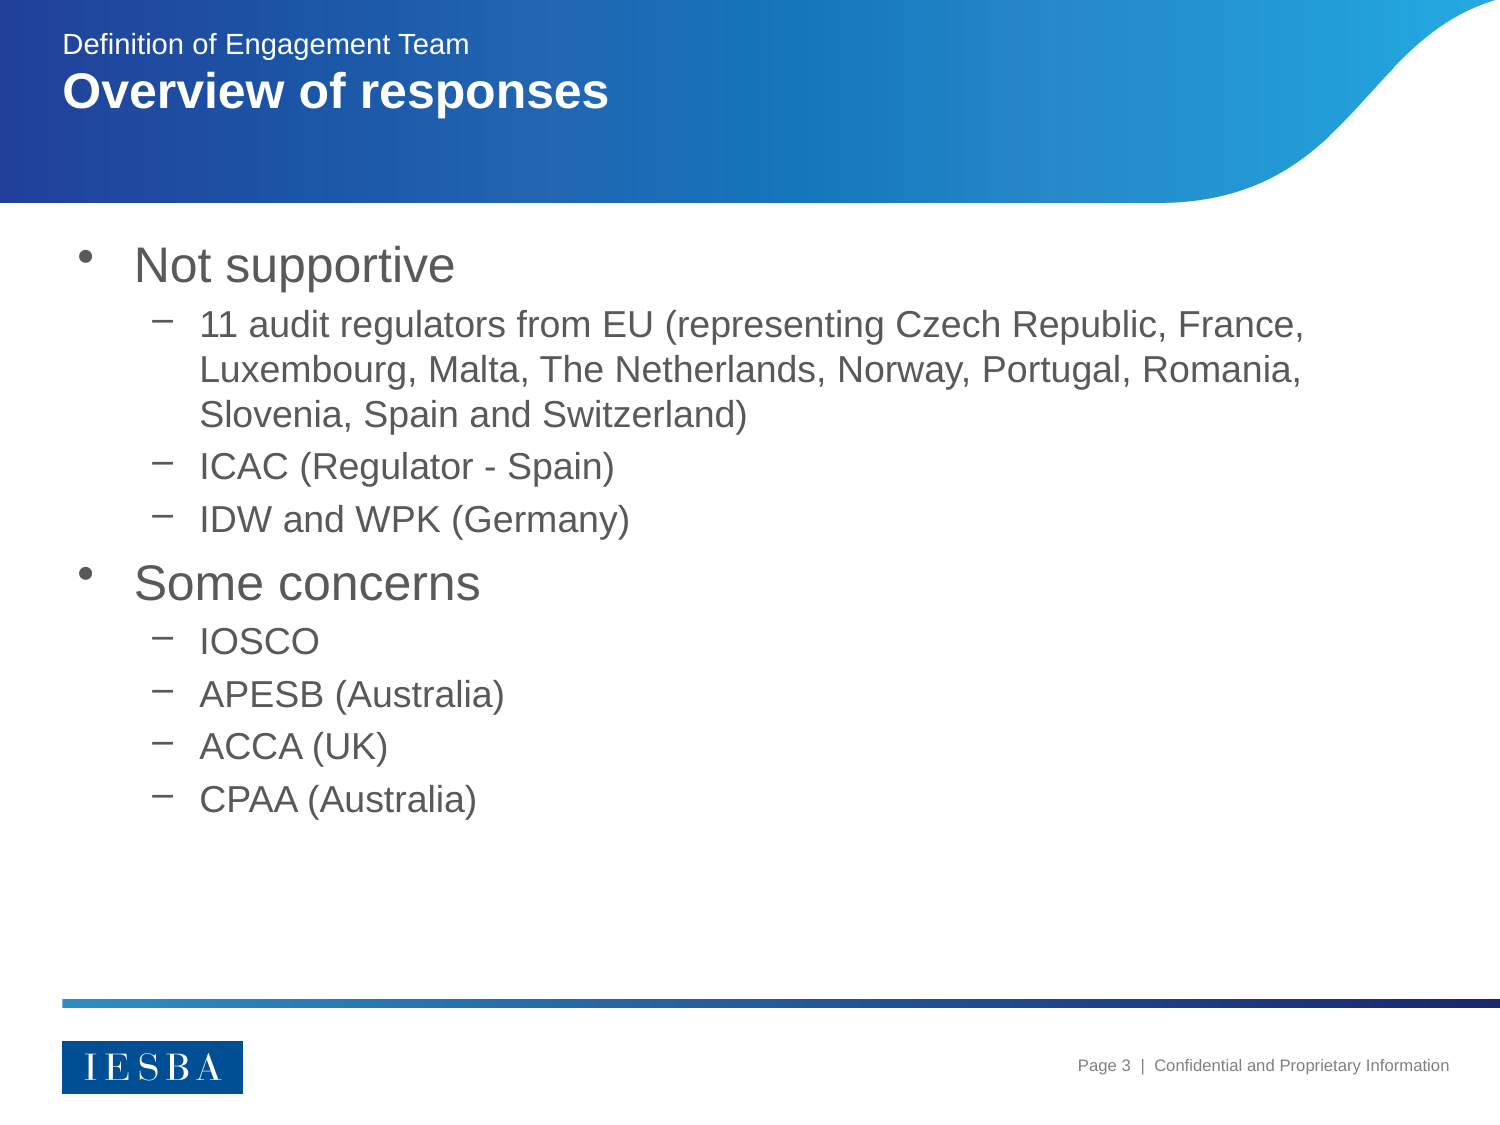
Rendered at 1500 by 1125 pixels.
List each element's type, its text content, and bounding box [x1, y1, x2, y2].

subtitle Definition of Engagement Team [62, 24, 750, 63]
picture [62, 1041, 243, 1094]
list Not supportive 11 audit regulators from EU (representing Czech Republic, France, Luxembourg, Malta, The Netherlands, Norway, Portugal, Romania, Slovenia, Spain and Switzerland) ICAC (Regulator - Spain) IDW and WPK (Germany) Some concerns IOSCO APESB (Australia) ACCA (UK) CPAA (Australia) [62, 224, 1450, 975]
picture [0, 0, 1497, 203]
title Overview of responses [62, 75, 1300, 163]
